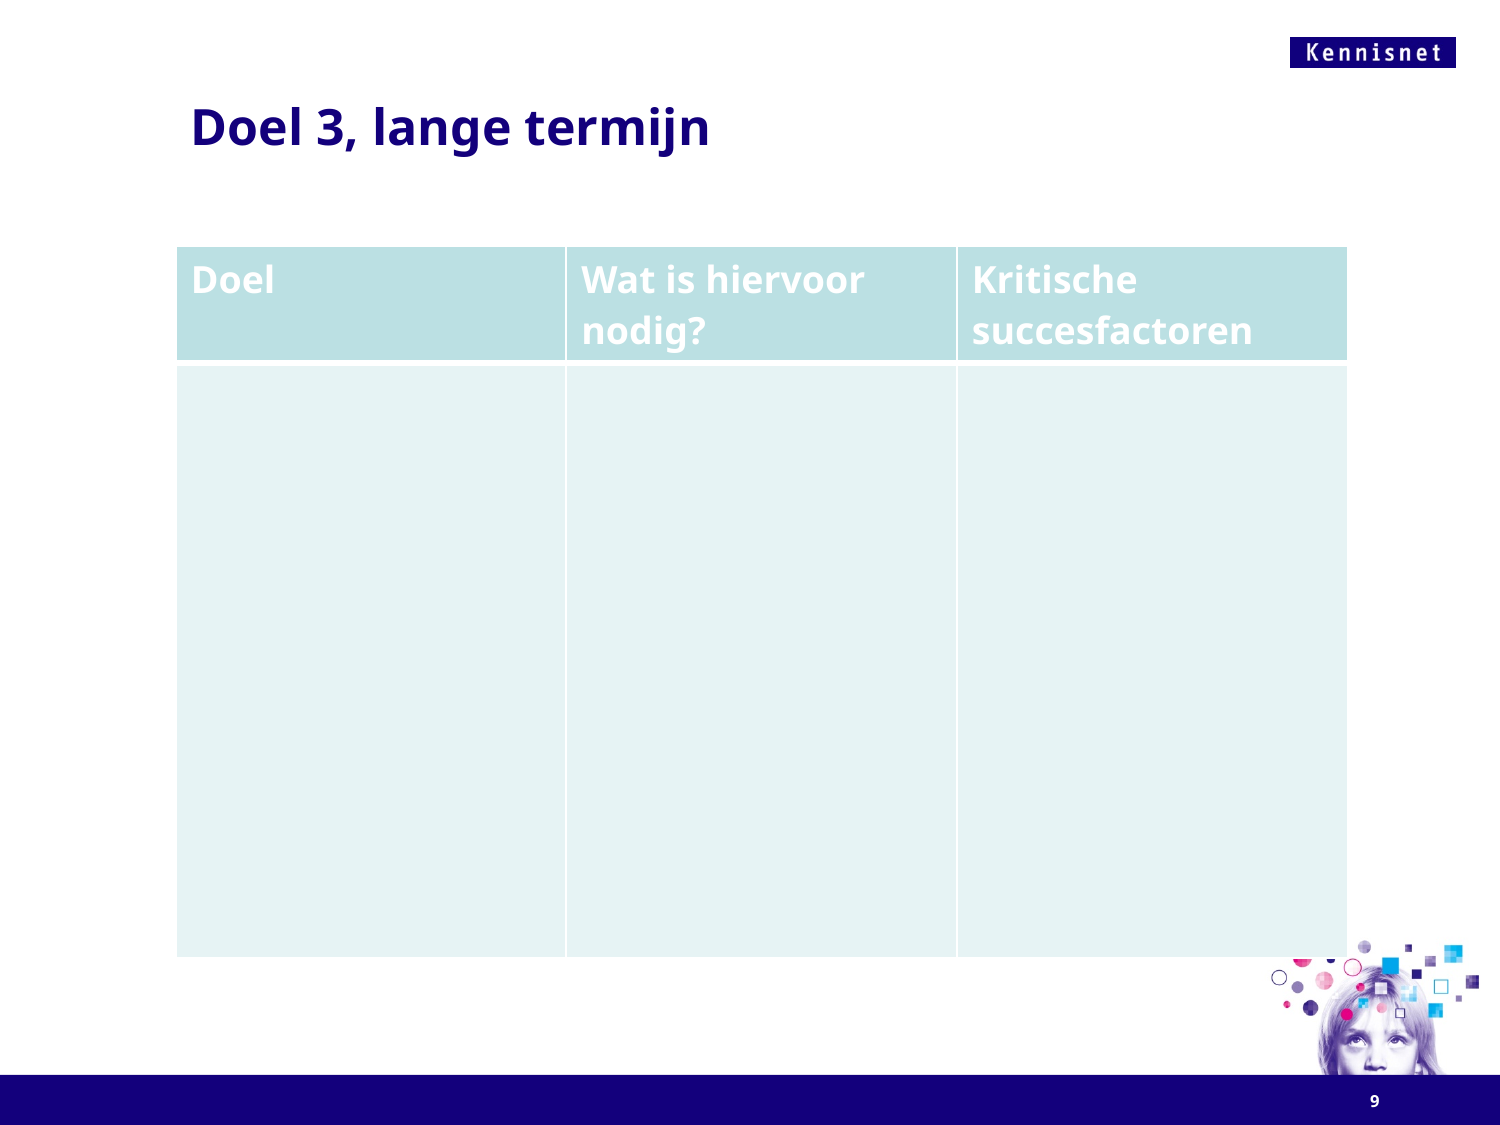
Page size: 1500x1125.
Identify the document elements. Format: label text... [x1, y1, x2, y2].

slide_number 8 [1299, 1090, 1451, 1125]
picture [1250, 926, 1500, 1074]
title Doel 3, lange termijn [190, 88, 1391, 277]
table_header Doel [177, 247, 565, 360]
table_cell [567, 366, 956, 957]
table_header Kritische succesfactoren [958, 247, 1347, 360]
table_cell [177, 366, 565, 957]
table_cell [958, 366, 1347, 957]
table_header Wat is hiervoor nodig? [567, 247, 956, 360]
picture [1290, 37, 1456, 68]
